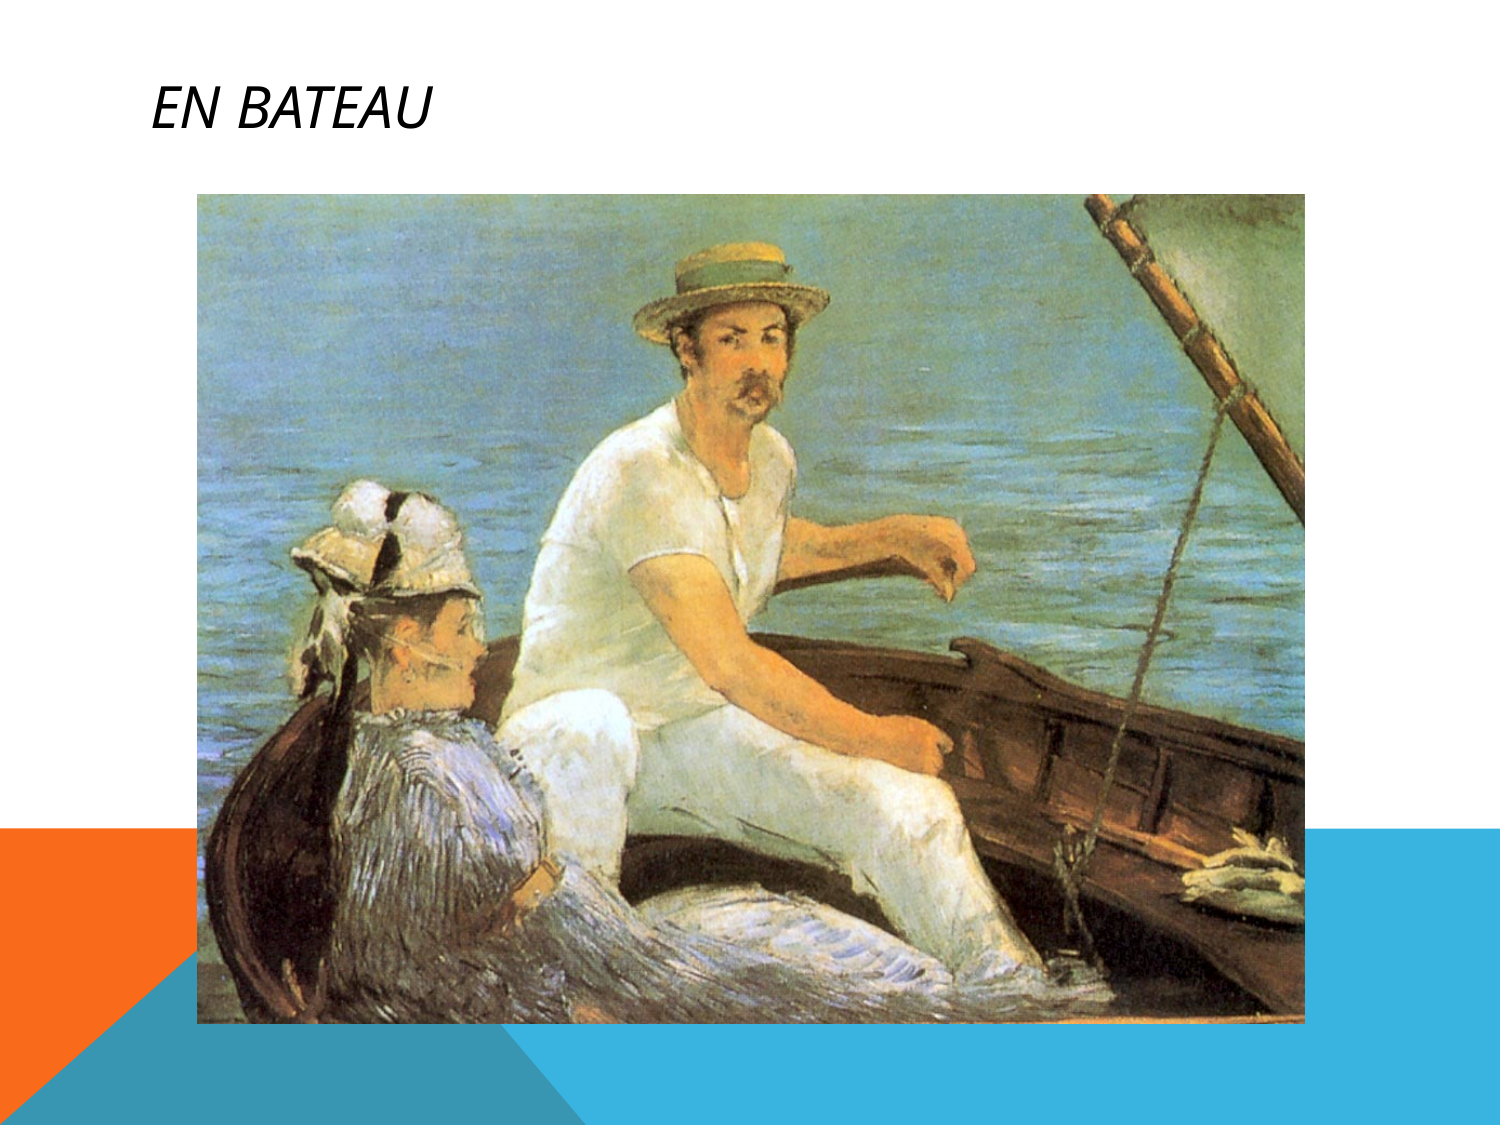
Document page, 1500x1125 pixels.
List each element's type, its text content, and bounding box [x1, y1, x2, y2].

title En Bateau [135, 60, 1369, 150]
picture [197, 194, 1305, 1025]
